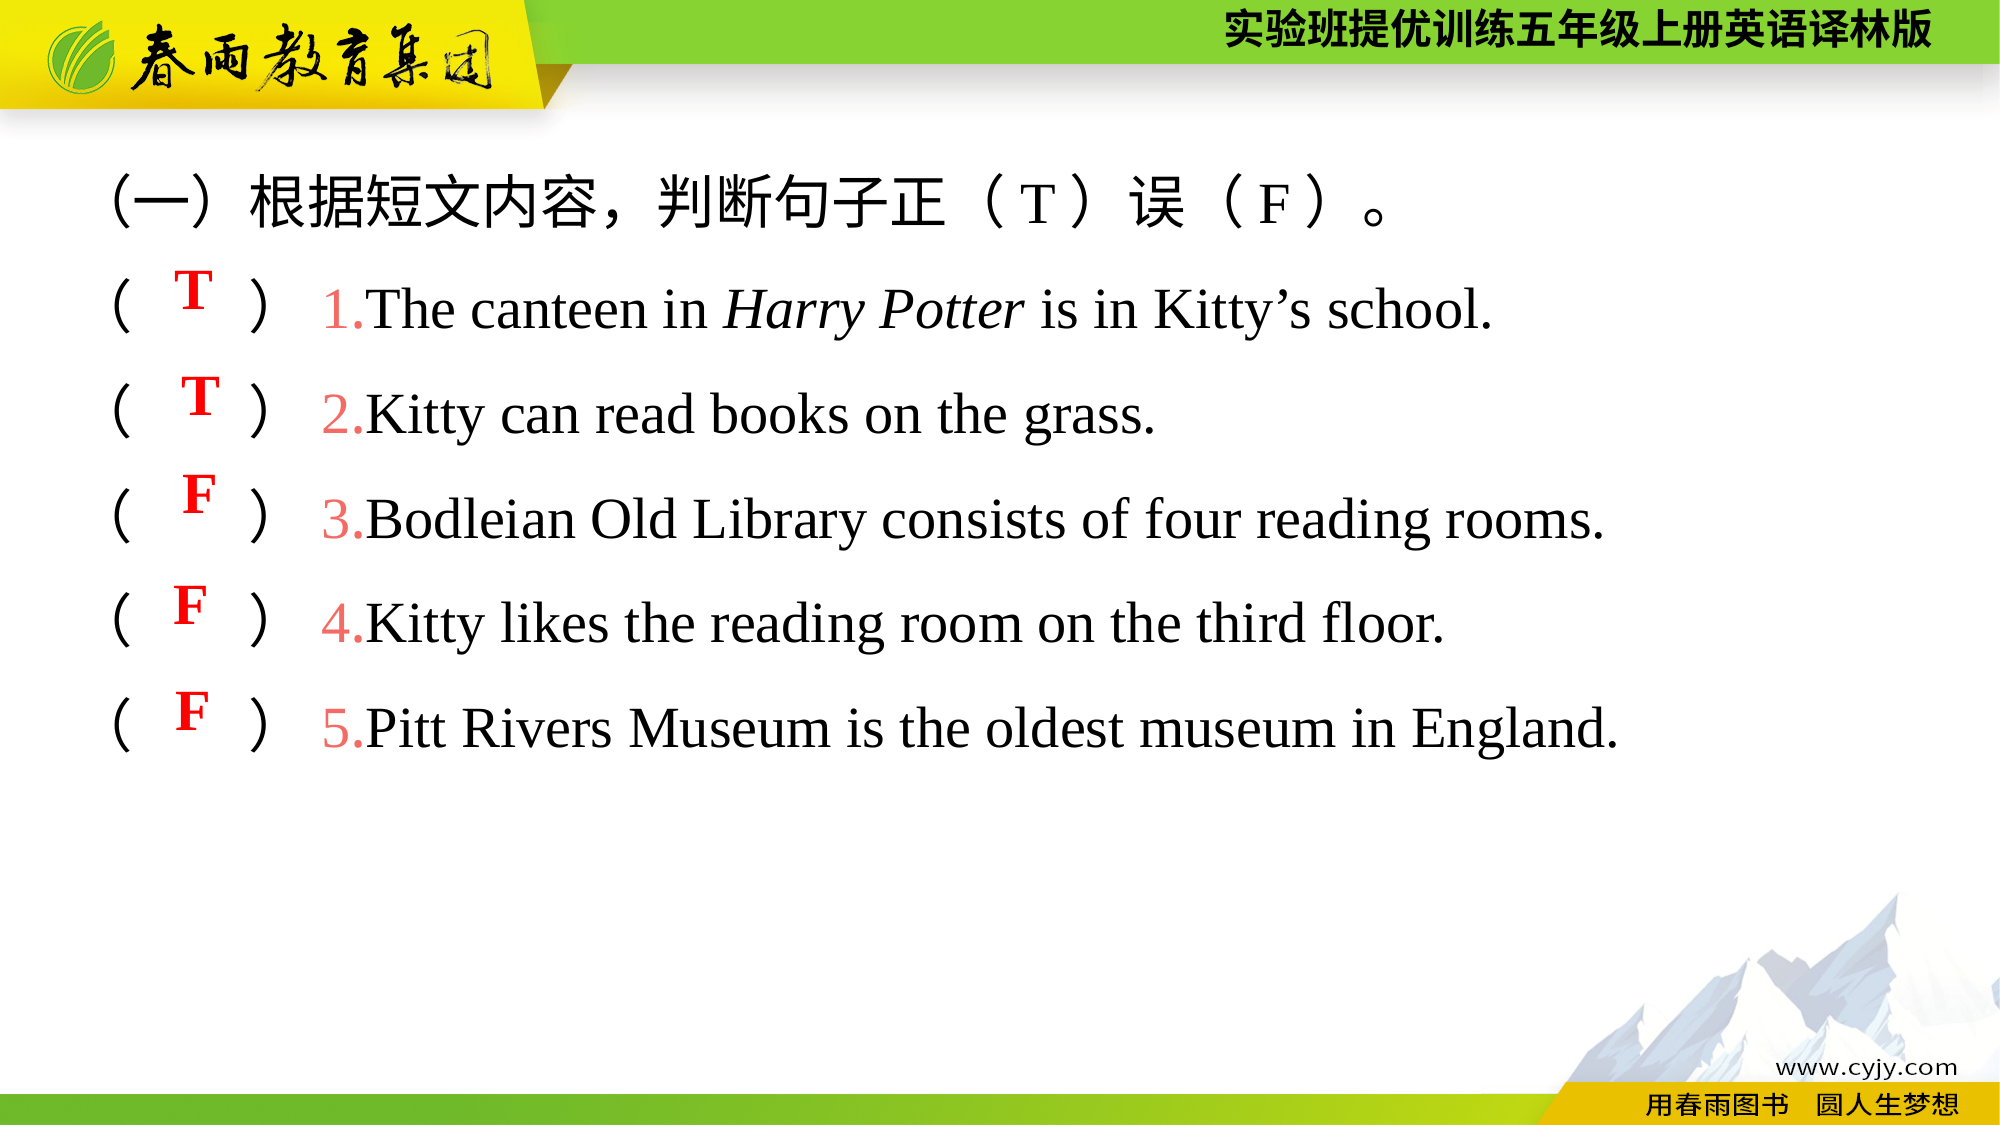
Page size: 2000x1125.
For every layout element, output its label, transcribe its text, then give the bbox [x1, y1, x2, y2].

text_box T [166, 349, 235, 435]
picture [0, 0, 2000, 1125]
text_box T [160, 243, 229, 329]
list （一）根据短文内容，判断句子正（T）误（F）。 （ ）1.The canteen in Harry Potter is in Kitty’s school. （ ）2.Kitty can read books on the grass. （ ）3.Bodleian Old Library consists of four reading rooms. （ ）4.Kitty likes the reading room on the third floor. （ ）5.Pitt Rivers Museum is the oldest museum in England. [59, 122, 1944, 774]
text_box F [158, 559, 225, 645]
text_box F [168, 448, 234, 533]
text_box F [160, 664, 226, 750]
